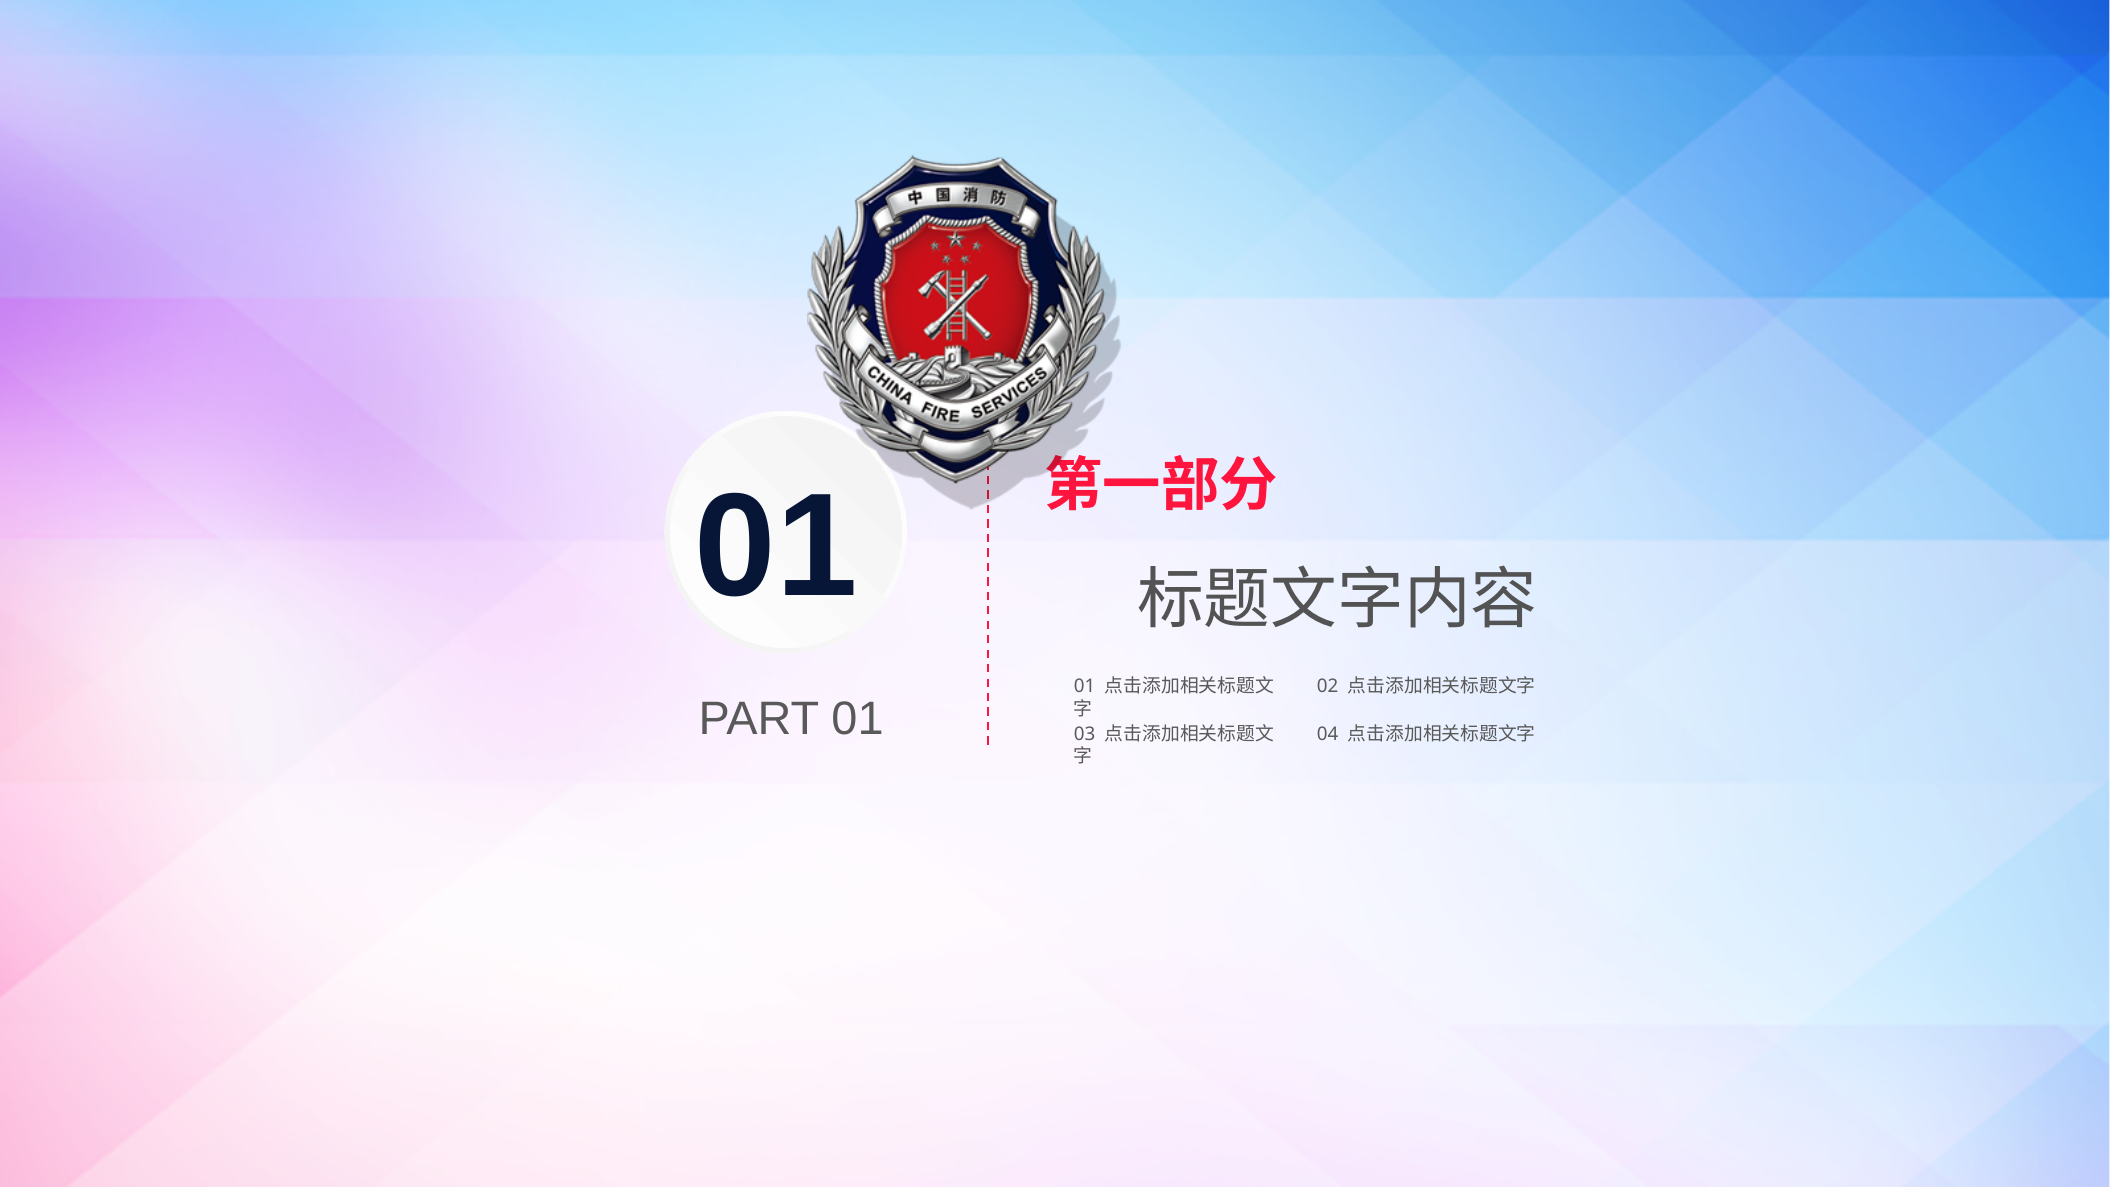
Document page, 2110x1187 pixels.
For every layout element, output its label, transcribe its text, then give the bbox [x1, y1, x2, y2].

text_box 第一部分 标题文字内容 [1010, 439, 1568, 651]
text_box 03 点击添加相关标题文字 [1060, 714, 1306, 774]
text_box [664, 410, 907, 654]
text_box 04 点击添加相关标题文字 [1302, 714, 1560, 751]
text_box 02 点击添加相关标题文字 [1302, 666, 1560, 704]
text_box 01 点击添加相关标题文字 [1060, 666, 1306, 714]
text_box PART 01 [698, 687, 907, 745]
picture [0, 0, 2110, 1187]
